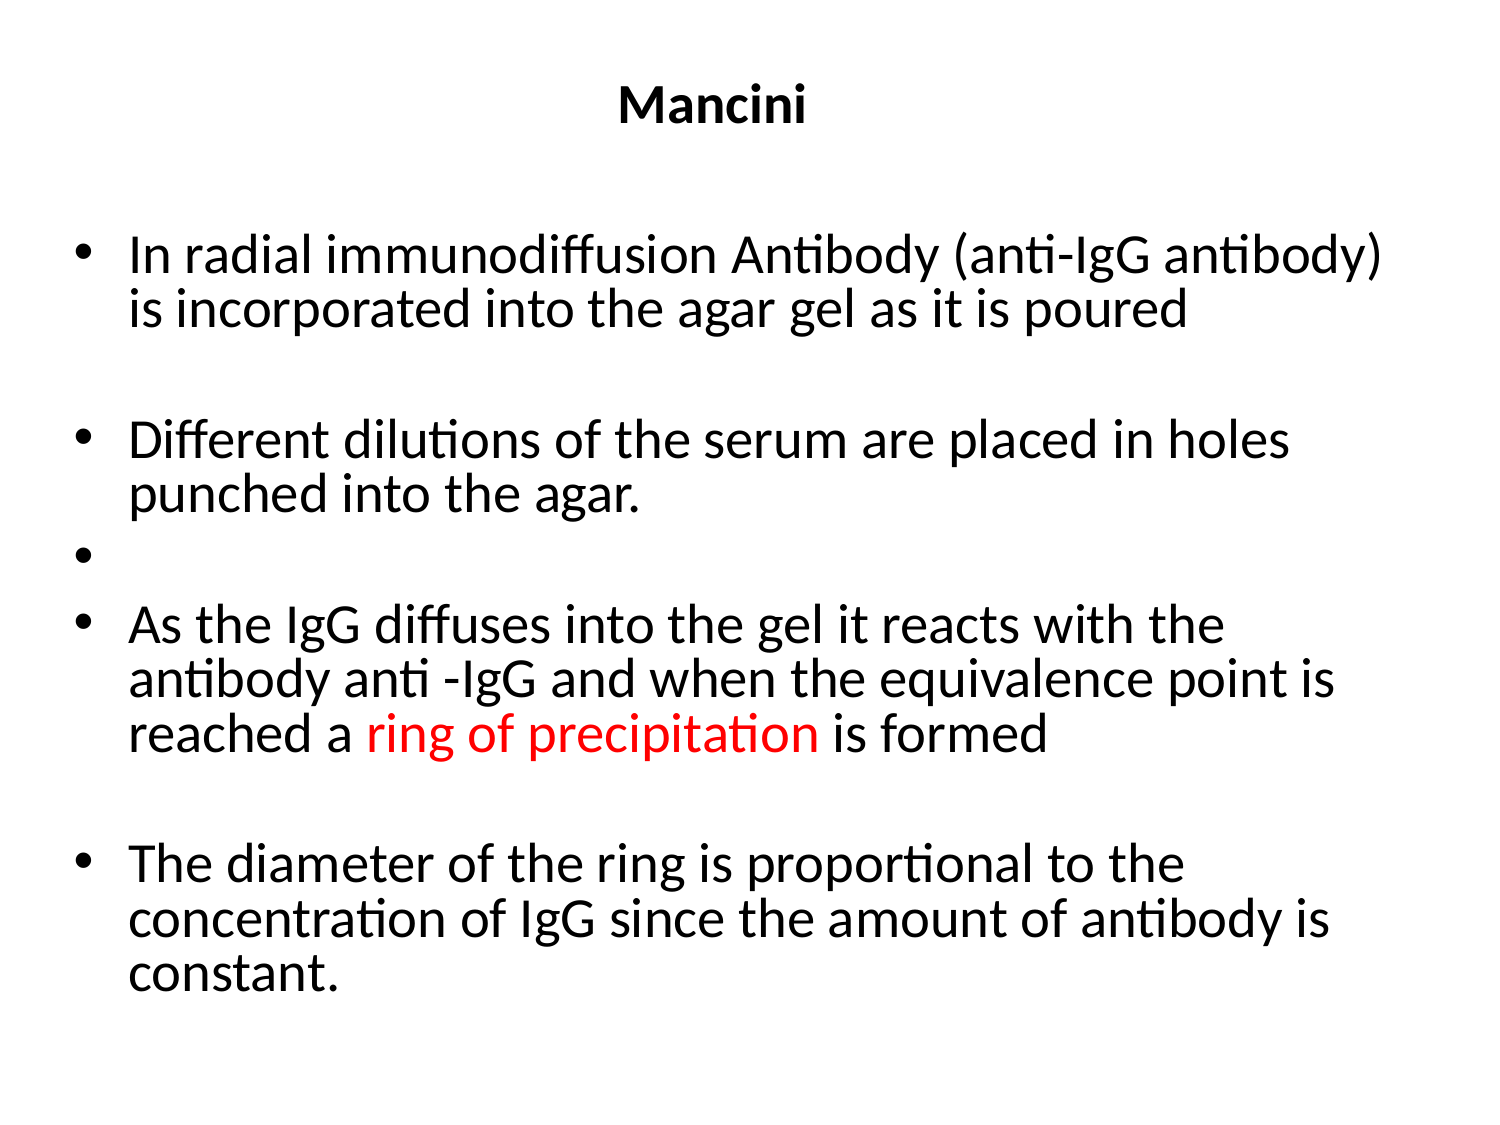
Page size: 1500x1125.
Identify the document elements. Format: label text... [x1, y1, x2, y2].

title Mancini [75, 58, 1336, 211]
list In radial immunodiffusion Antibody (anti-IgG antibody) is incorporated into the agar gel as it is poured Different dilutions of the serum are placed in holes punched into the agar. As the IgG diffuses into the gel it reacts with the antibody anti -IgG and when the equivalence point is reached a ring of precipitation is formed The diameter of the ring is proportional to the concentration of IgG since the amount of antibody is constant. [58, 222, 1409, 1046]
